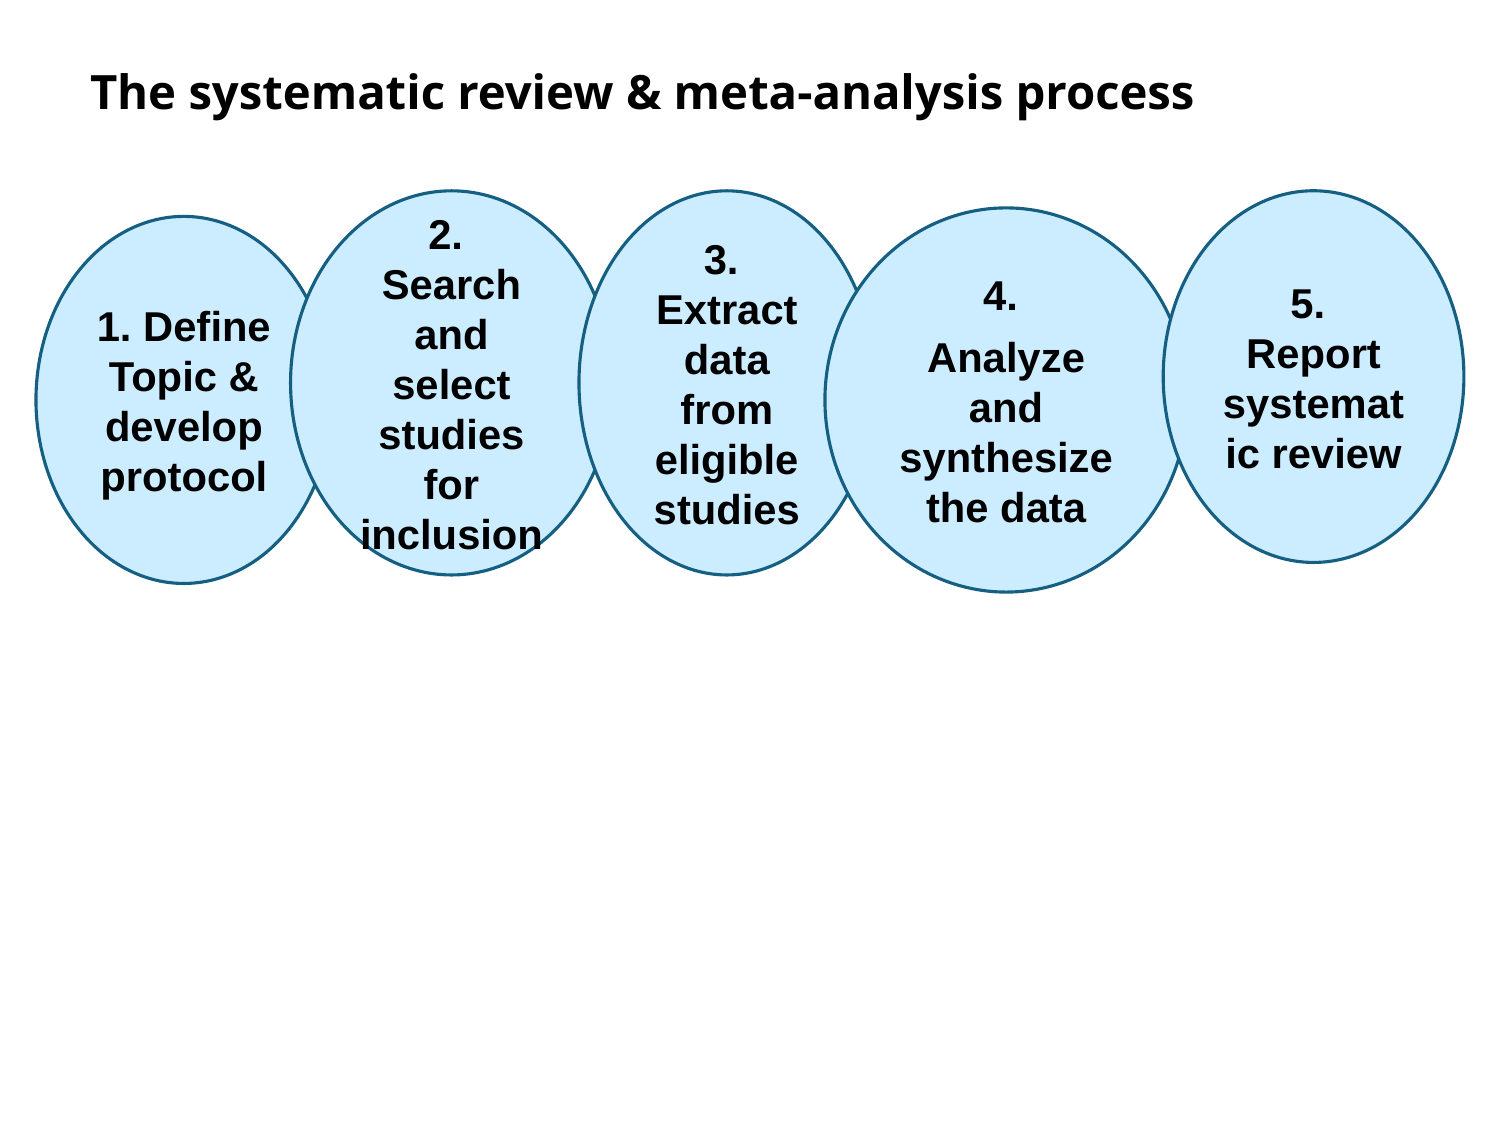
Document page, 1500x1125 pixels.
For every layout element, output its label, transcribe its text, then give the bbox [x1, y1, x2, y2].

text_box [35, 190, 1465, 593]
title The systematic review & meta-analysis process [75, 45, 1425, 144]
